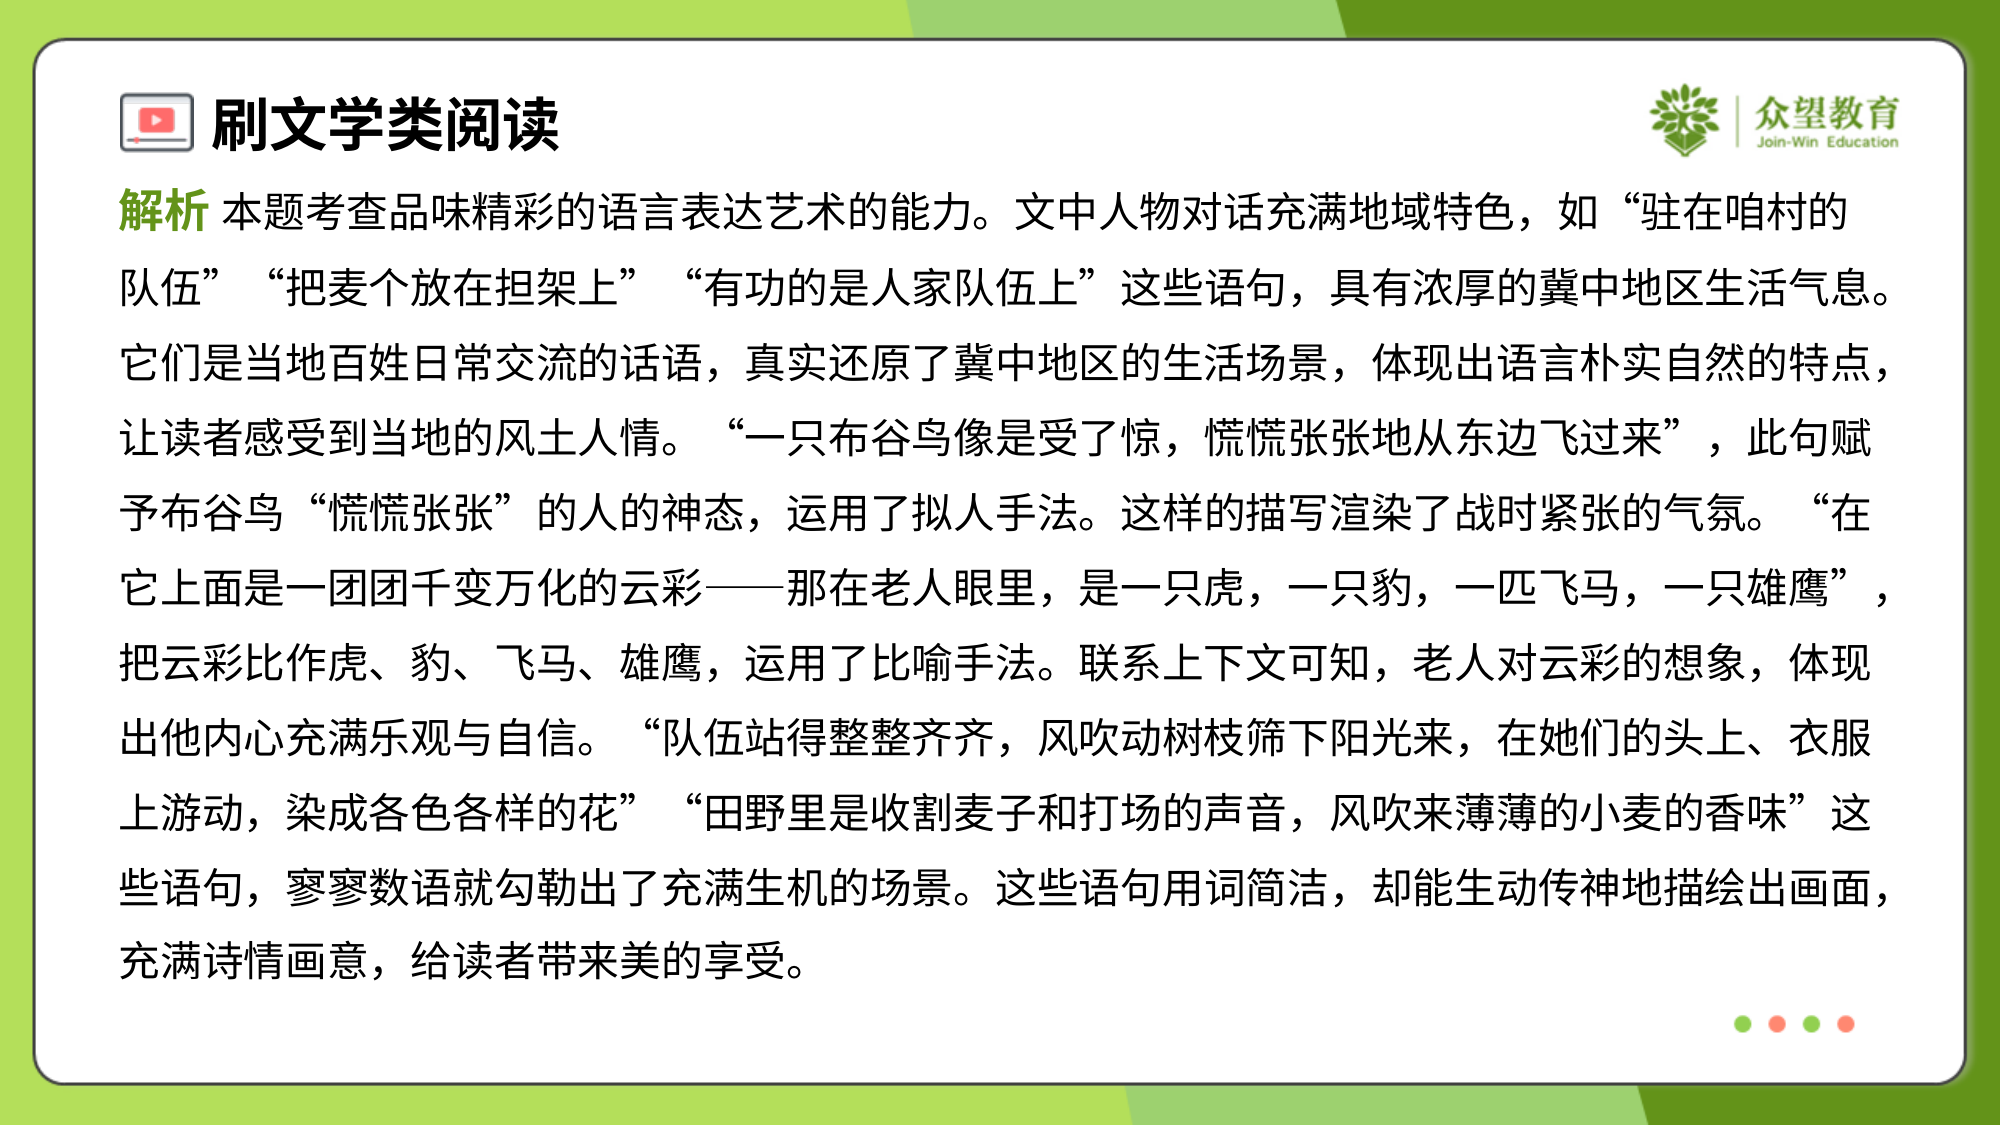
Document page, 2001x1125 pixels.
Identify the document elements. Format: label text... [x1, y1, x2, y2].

text_box 解析 本题考查品味精彩的语言表达艺术的能力。文中人物对话充满地域特色，如“驻在咱村的 队伍”“把麦个放在担架上”“有功的是人家队伍上”这些语句，具有浓厚的冀中地区生活气息。 它们是当地百姓日常交流的话语，真实还原了冀中地区的生活场景，体现出语言朴实自然的特点， 让读者感受到当地的风土人情。“一只布谷鸟像是受了惊，慌慌张张地从东边飞过来”，此句赋 予布谷鸟“慌慌张张”的人的神态，运用了拟人手法。这样的描写渲染了战时紧张的气氛。“在 它上面是一团团千变万化的云彩——那在老人眼里，是一只虎，一只豹，一匹飞马，一只雄鹰”， 把云彩比作虎、豹、飞马、雄鹰，运用了比喻手法。联系上下文可知，老人对云彩的想象，体现 出他内心充满乐观与自信。“队伍站得整整齐齐，风吹动树枝筛下阳光来，在她们的头上、衣服 上游动，染成各色各样的花”“田野里是收割麦子和打场的声音，风吹来薄薄的小麦的香味”这 些语句，寥寥数语就勾勒出了充满生机的场景。这些语句用词简洁，却能生动传神地描绘出画面， 充满诗情画意，给读者带来美的享受。 [118, 159, 1883, 977]
picture [0, 0, 2000, 1125]
